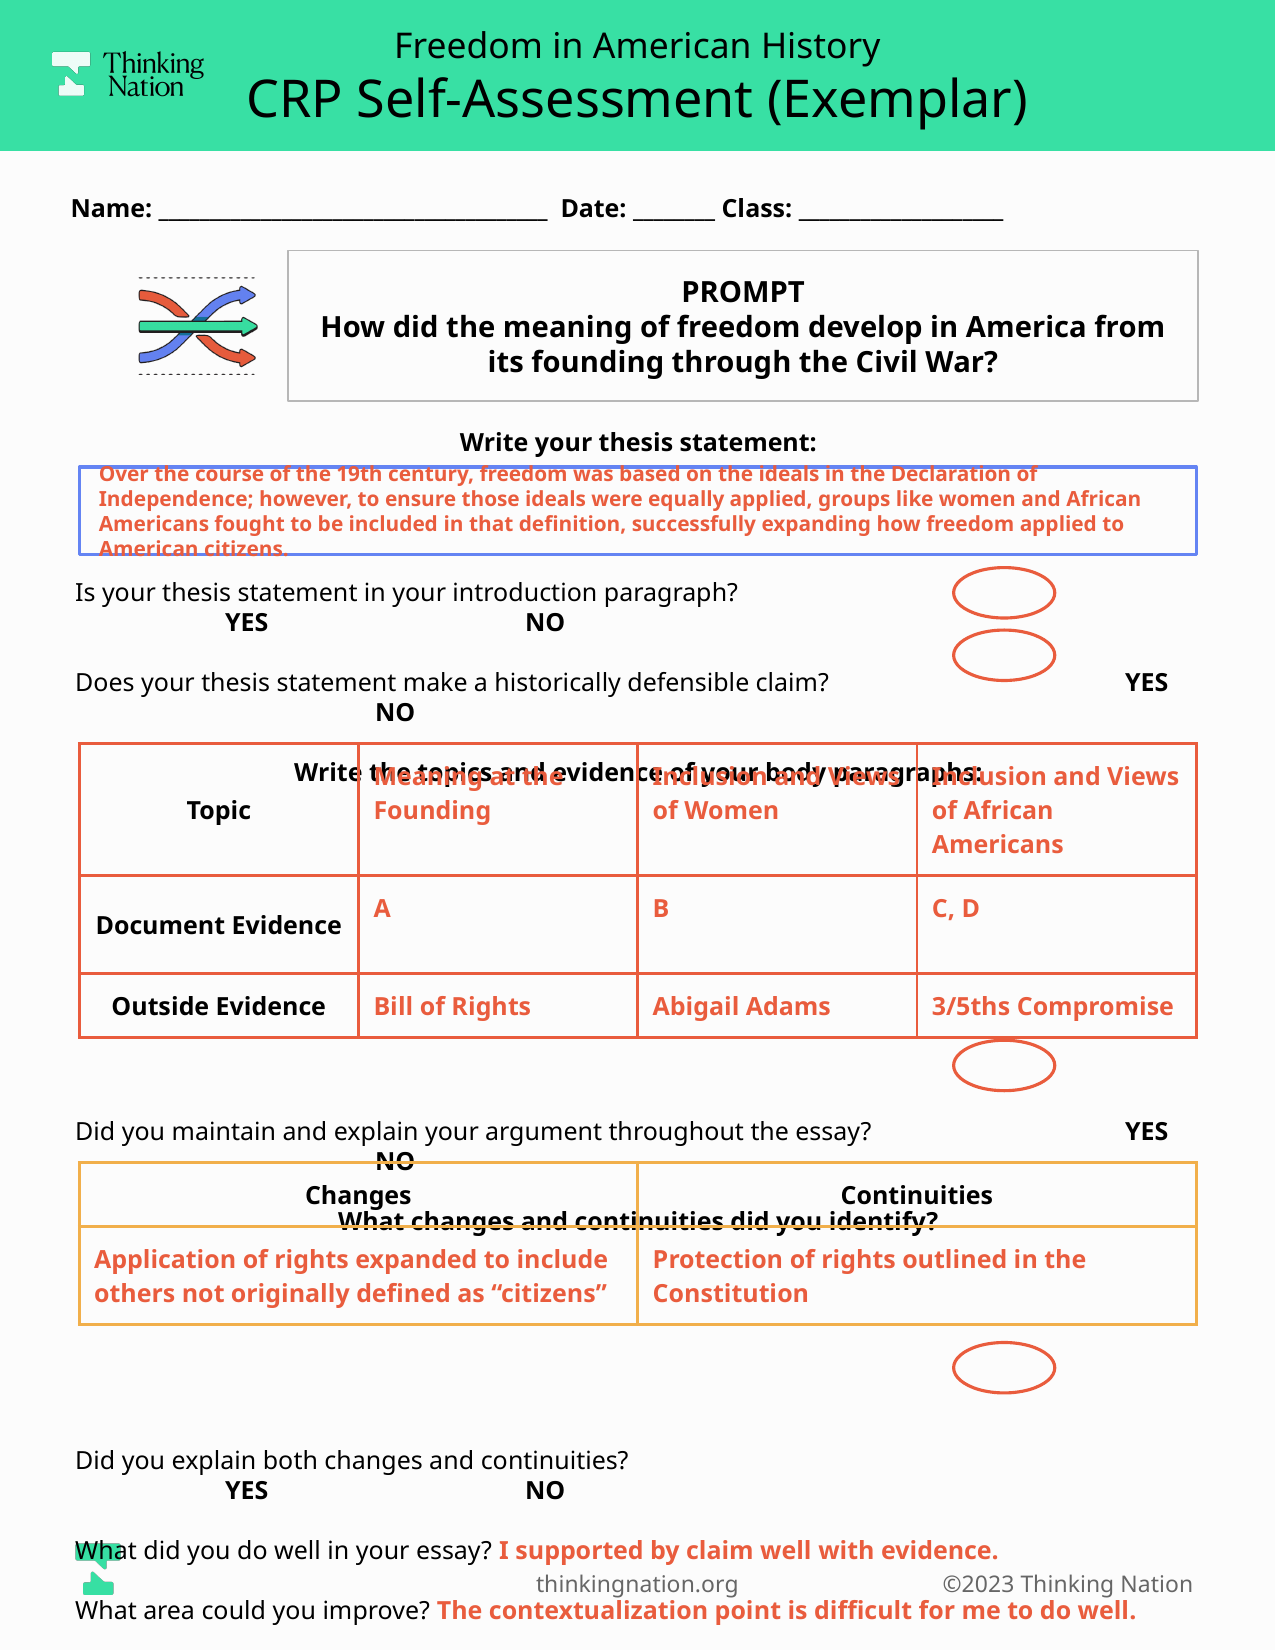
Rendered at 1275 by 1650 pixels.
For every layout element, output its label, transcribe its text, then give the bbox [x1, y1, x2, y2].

table_header Meaning at the Founding [360, 745, 636, 874]
table_cell A [360, 877, 636, 972]
table_header Inclusion and Views of Women [639, 745, 916, 874]
table_cell Protection of rights outlined in the Constitution [639, 1228, 1195, 1323]
table_header Topic [81, 745, 357, 874]
text_box Write your thesis statement: Is your thesis statement in your introduction paragraph? YES NO Does your thesis statement make a historically defensible claim? YES NO Write the topics and evidence of your body paragraphs: Did you maintain and explain your argument throughout the essay? YES NO What changes and continuities did you identify? Did you explain both changes and continuities? YES NO What did you do well in your essay? I supported by claim well with evidence. What area could you improve? The contextualization point is difficult for me to do well. [55, 415, 1223, 1534]
table_cell Application of rights expanded to include others not originally defined as “citizens” [81, 1228, 636, 1323]
table_cell 3/5ths Compromise [918, 975, 1195, 1036]
table_cell Bill of Rights [360, 975, 636, 1036]
picture [62, 1533, 134, 1605]
table_cell Outside Evidence [81, 975, 357, 1036]
table_header Continuities [639, 1164, 1195, 1225]
text_box [953, 1342, 1055, 1393]
text_box Name: ______________________________________ Date: ________ Class: ____________________ [55, 177, 1223, 237]
table_header Changes [81, 1164, 636, 1225]
text_box thinkingnation.org [486, 1553, 789, 1605]
text_box Freedom in American History CRP Self-Assessment (Exemplar) [0, 0, 1275, 151]
table_cell C, D [918, 877, 1195, 972]
picture [35, 37, 210, 110]
table_cell Abigail Adams [639, 975, 916, 1036]
text_box Over the course of the 19th century, freedom was based on the ideals in the Declaration of Independence; however, to ensure those ideals were equally applied, groups like women and African Americans fought to be included in that definition, successfully expanding how freedom applied to American citizens. [79, 467, 1197, 555]
text_box PROMPT How did the meaning of freedom develop in America from its founding through the Civil War? [288, 250, 1198, 402]
table_cell B [639, 877, 916, 972]
table_header Inclusion and Views of African Americans [918, 745, 1195, 874]
text_box [953, 1040, 1055, 1091]
text_box [953, 567, 1055, 619]
text_box [953, 630, 1055, 681]
table_cell Document Evidence [81, 877, 357, 972]
picture [121, 250, 274, 402]
text_box ©2023 Thinking Nation [907, 1553, 1210, 1605]
